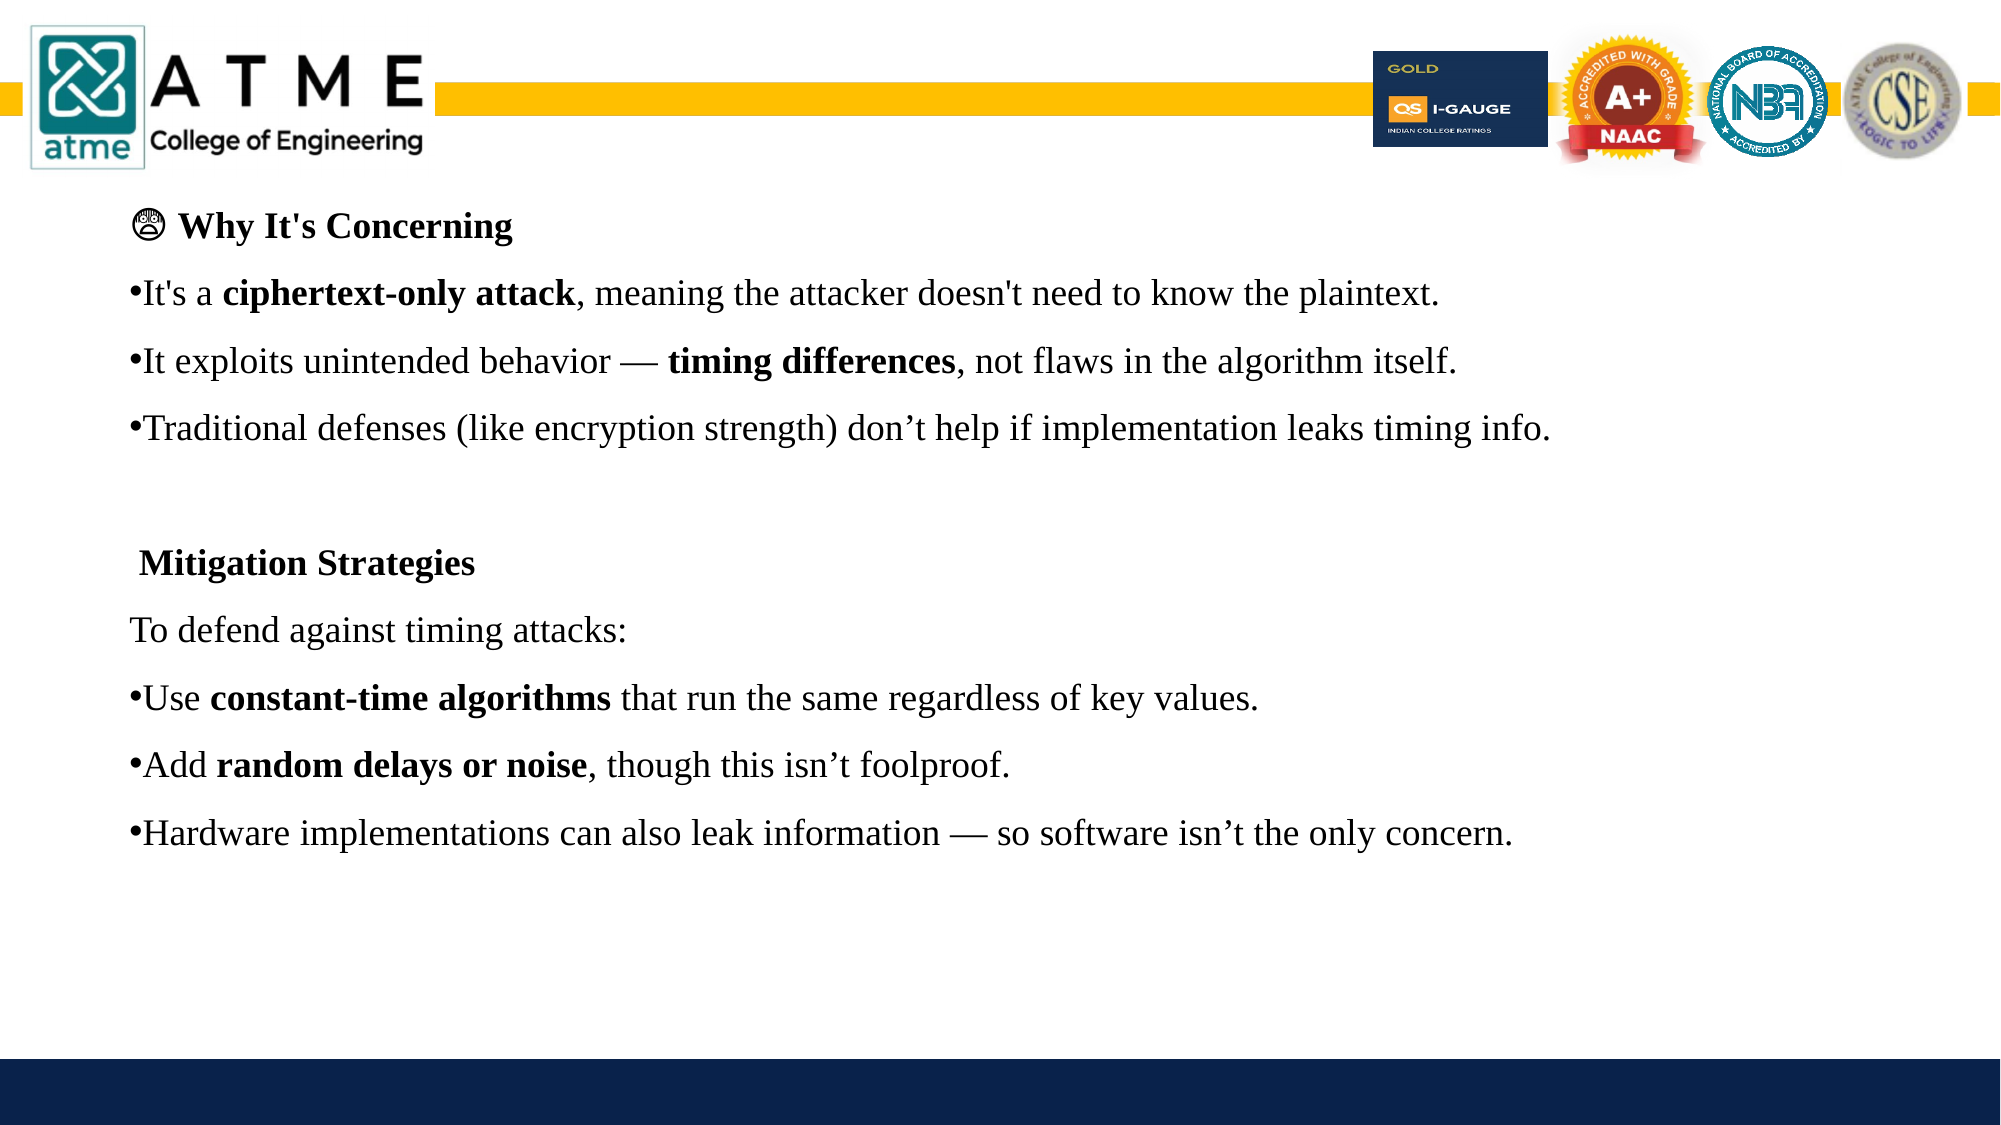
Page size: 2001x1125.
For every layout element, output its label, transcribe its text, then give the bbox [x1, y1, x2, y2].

text_box 🛡️ Mitigation Strategies To defend against timing attacks: Use constant-time algorithms that run the same regardless of key values. Add random delays or noise, though this isn’t foolproof. Hardware implementations can also leak information — so software isn’t the only concern. [114, 507, 1835, 861]
text_box 😨 Why It's Concerning It's a ciphertext-only attack, meaning the attacker doesn't need to know the plaintext. It exploits unintended behavior — timing differences, not flaws in the algorithm itself. Traditional defenses (like encryption strength) don’t help if implementation leaks timing info. [114, 170, 1867, 456]
picture [1840, 26, 1968, 176]
picture [1373, 20, 1828, 170]
picture [22, 15, 435, 178]
picture [0, 1059, 2001, 1125]
